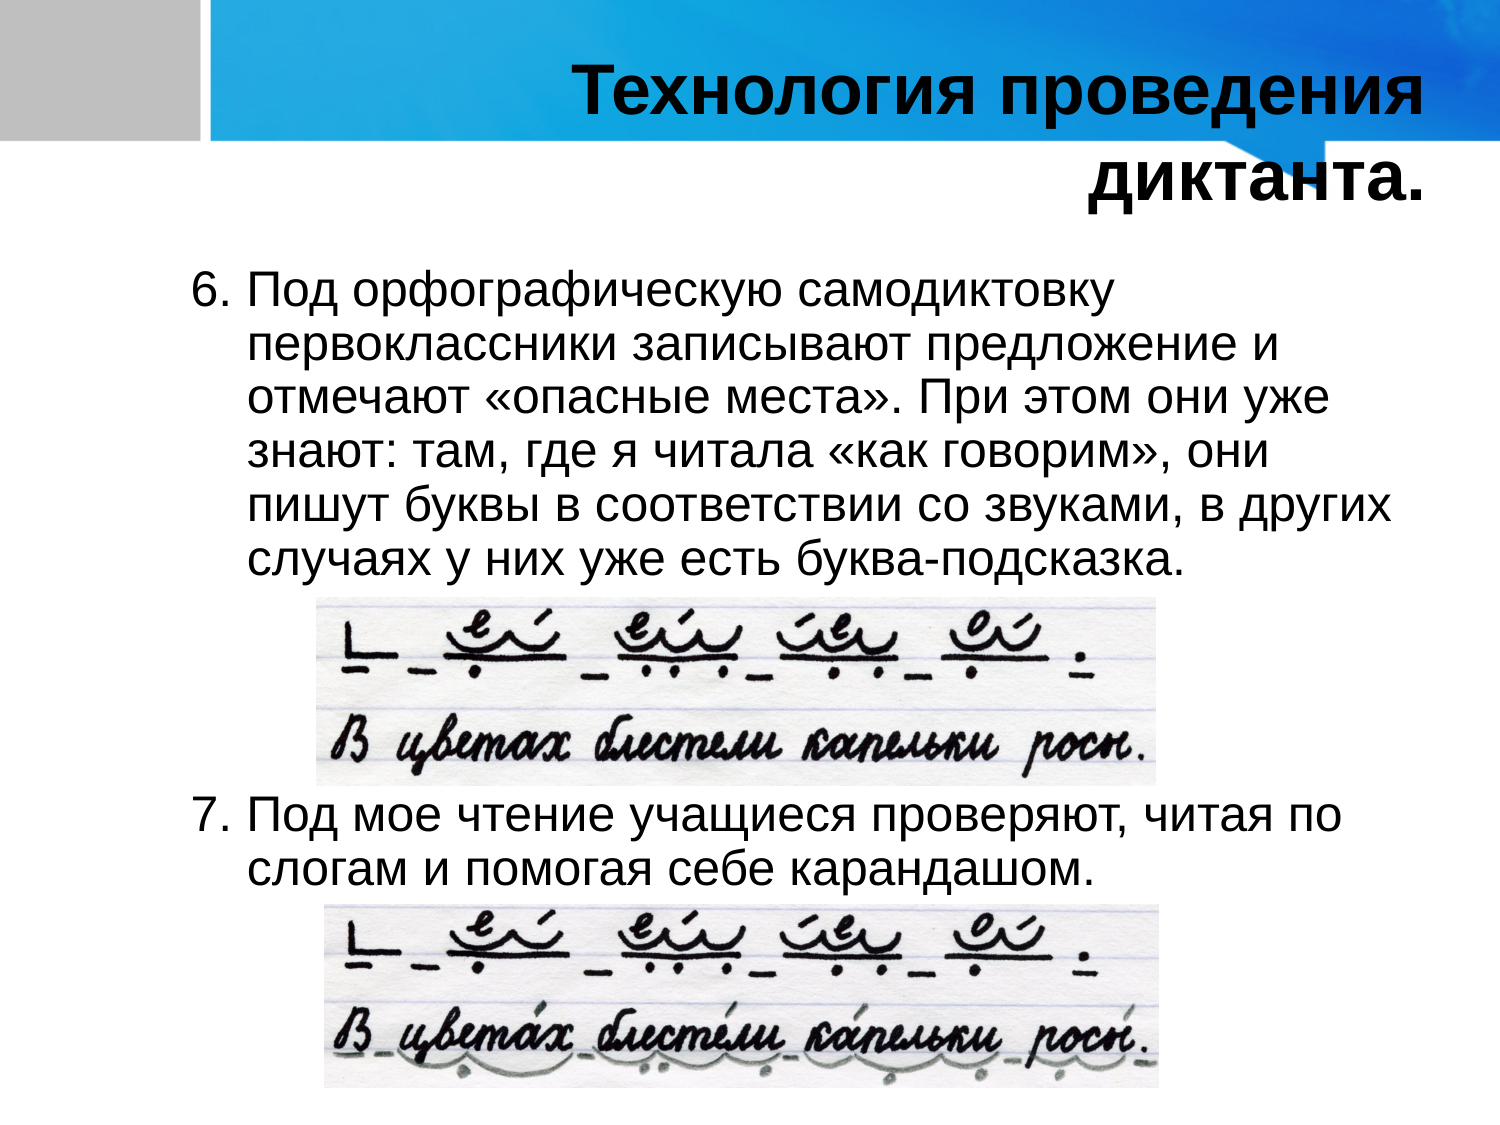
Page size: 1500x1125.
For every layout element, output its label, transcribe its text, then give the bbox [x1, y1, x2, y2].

title Технология проведения диктанта. [210, 34, 1442, 223]
picture [0, 0, 1500, 1125]
list 6. Под орфографическую самодиктовку первоклассники записывают предложение и отмечают «опасные места». При этом они уже знают: там, где я читала «как говорим», они пишут буквы в соответствии со звуками, в других случаях у них уже есть буква-подсказка. 7. Под мое чтение учащиеся проверяют, читая по слогам и помогая себе карандашом. [175, 255, 1426, 1006]
